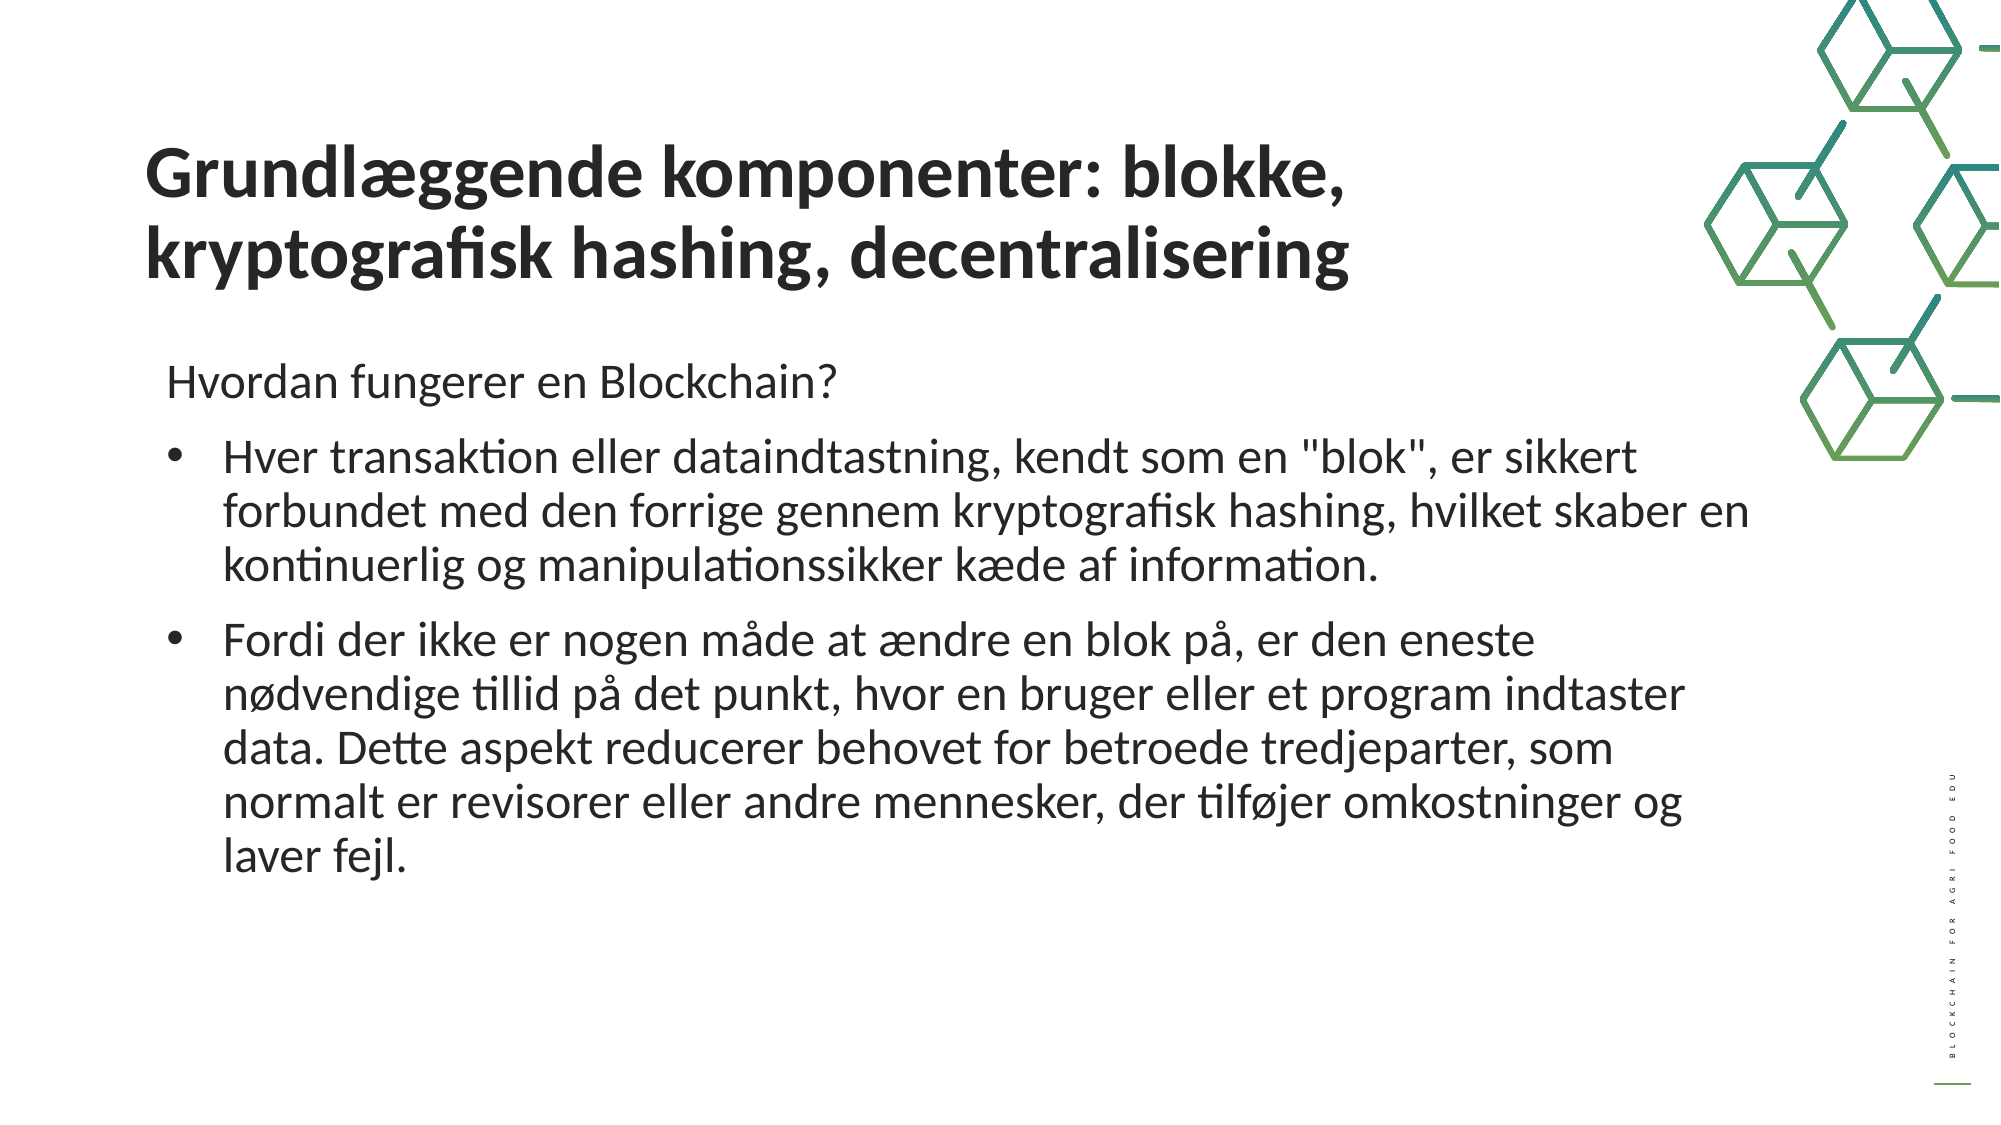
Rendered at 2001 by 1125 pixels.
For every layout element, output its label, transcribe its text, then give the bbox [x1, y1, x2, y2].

list Grundlæggende komponenter: blokke, kryptografisk hashing, decentralisering [130, 124, 1704, 337]
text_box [1704, 0, 2000, 461]
list Hvordan fungerer en Blockchain? Hver transaktion eller dataindtastning, kendt som en "blok", er sikkert forbundet med den forrige gennem kryptografisk hashing, hvilket skaber en kontinuerlig og manipulationssikker kæde af information. Fordi der ikke er nogen måde at ændre en blok på, er den eneste nødvendige tillid på det punkt, hvor en bruger eller et program indtaster data. Dette aspekt reducerer behovet for betroede tredjeparter, som normalt er revisorer eller andre mennesker, der tilføjer omkostninger og laver fejl. [151, 348, 1773, 980]
